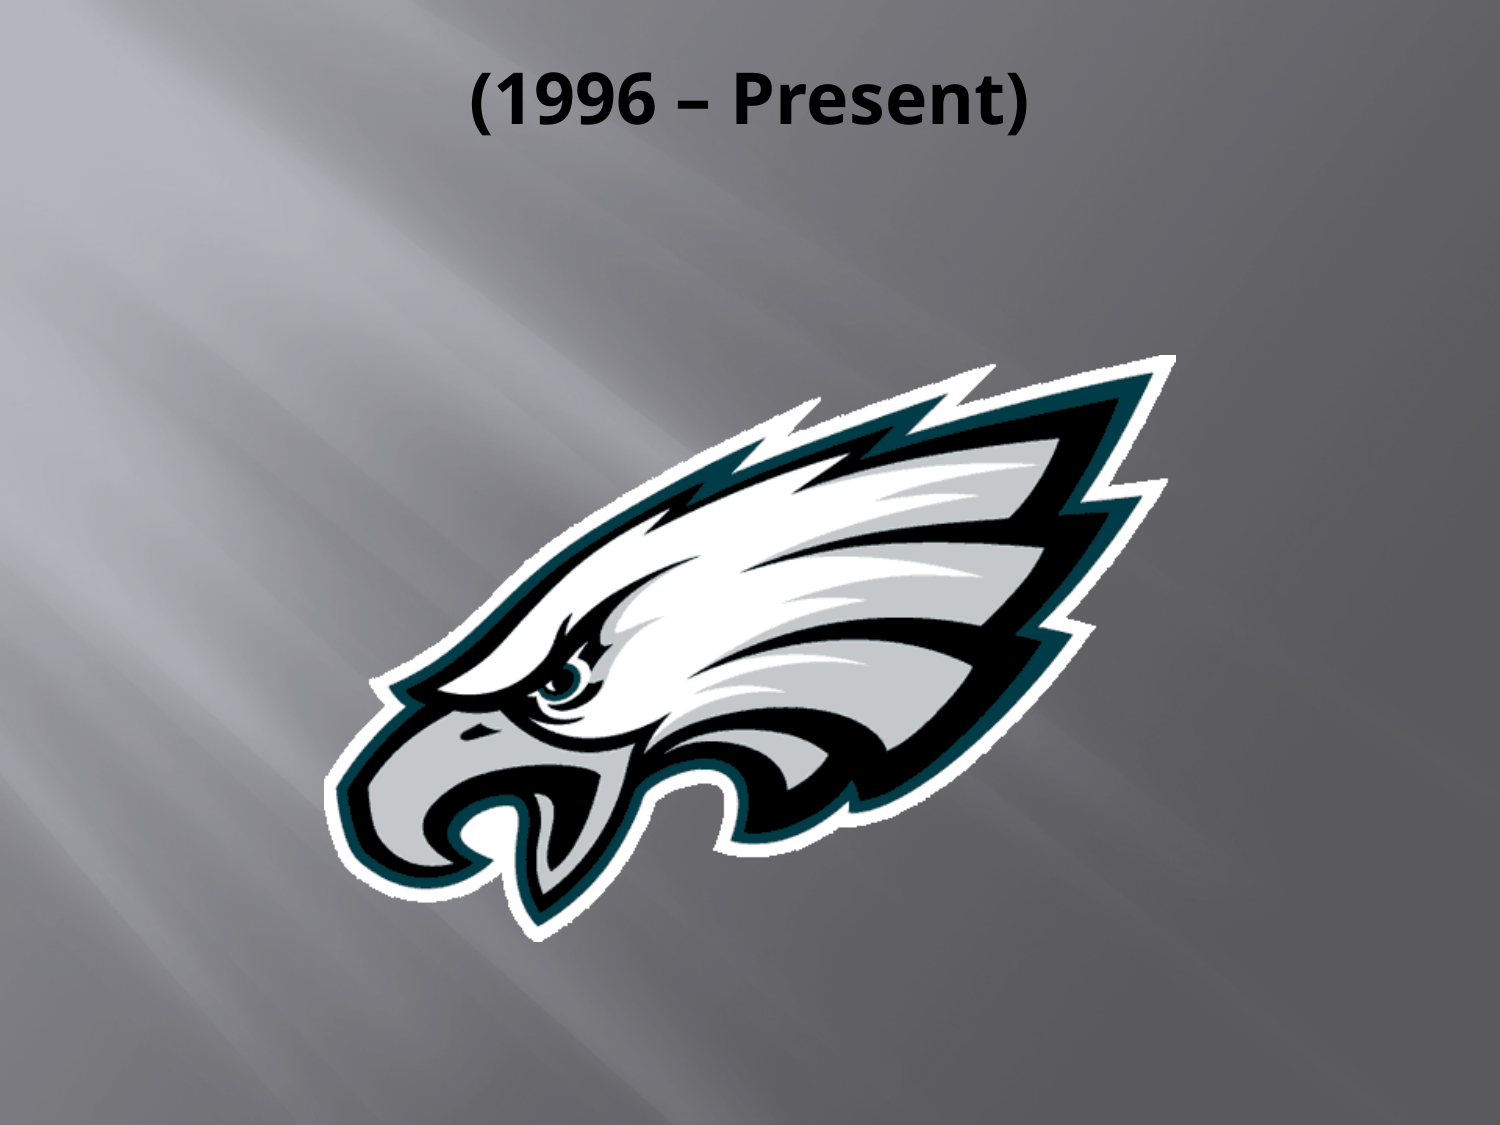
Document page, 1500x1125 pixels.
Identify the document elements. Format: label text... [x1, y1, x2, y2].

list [323, 355, 1176, 942]
title (1996 – Present) [75, 45, 1425, 233]
